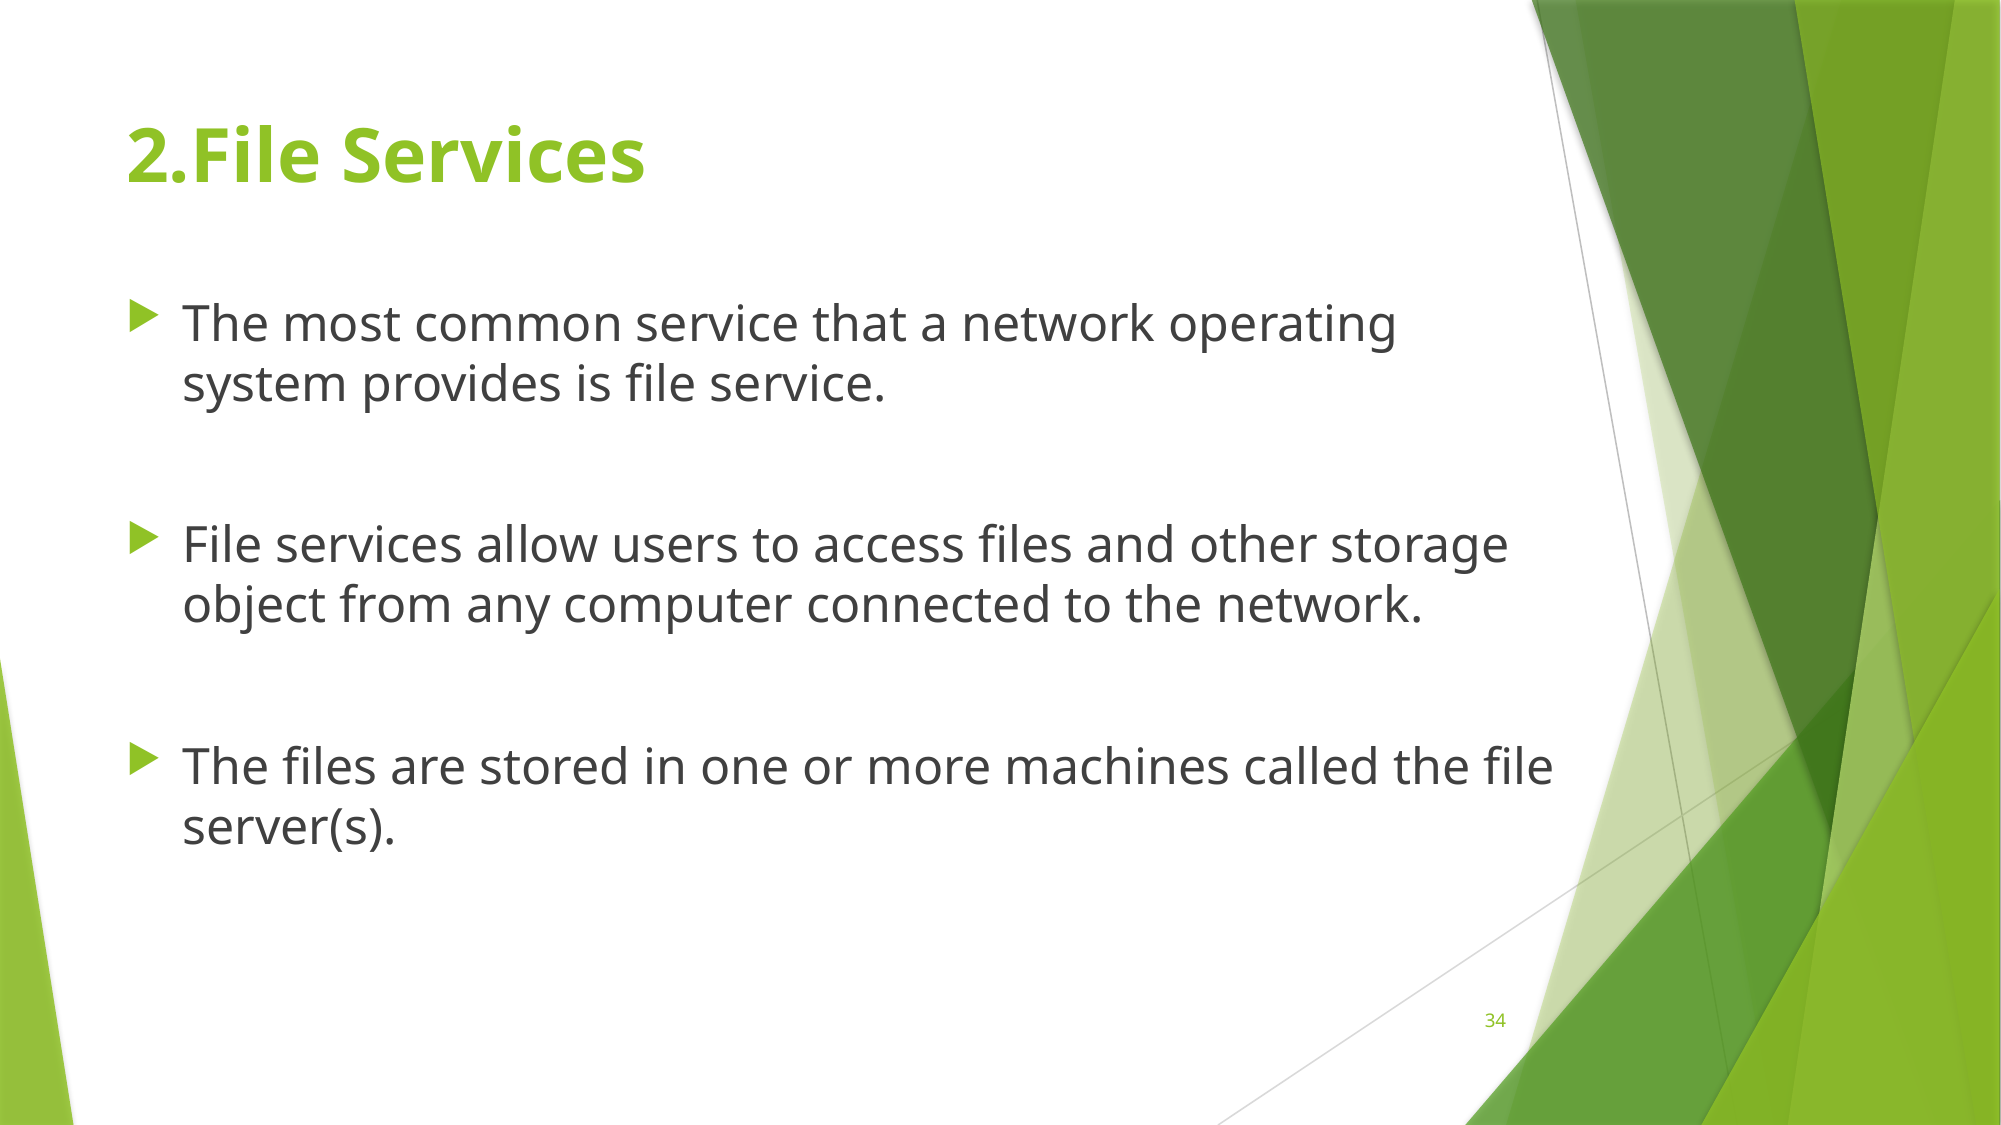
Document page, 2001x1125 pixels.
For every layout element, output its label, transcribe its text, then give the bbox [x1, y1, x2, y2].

slide_number 34 [1409, 991, 1522, 1051]
list The most common service that a network operating system provides is file service. File services allow users to access files and other storage object from any computer connected to the network. The files are stored in one or more machines called the file server(s). [111, 283, 1588, 921]
title 2.File Services [111, 99, 1522, 283]
